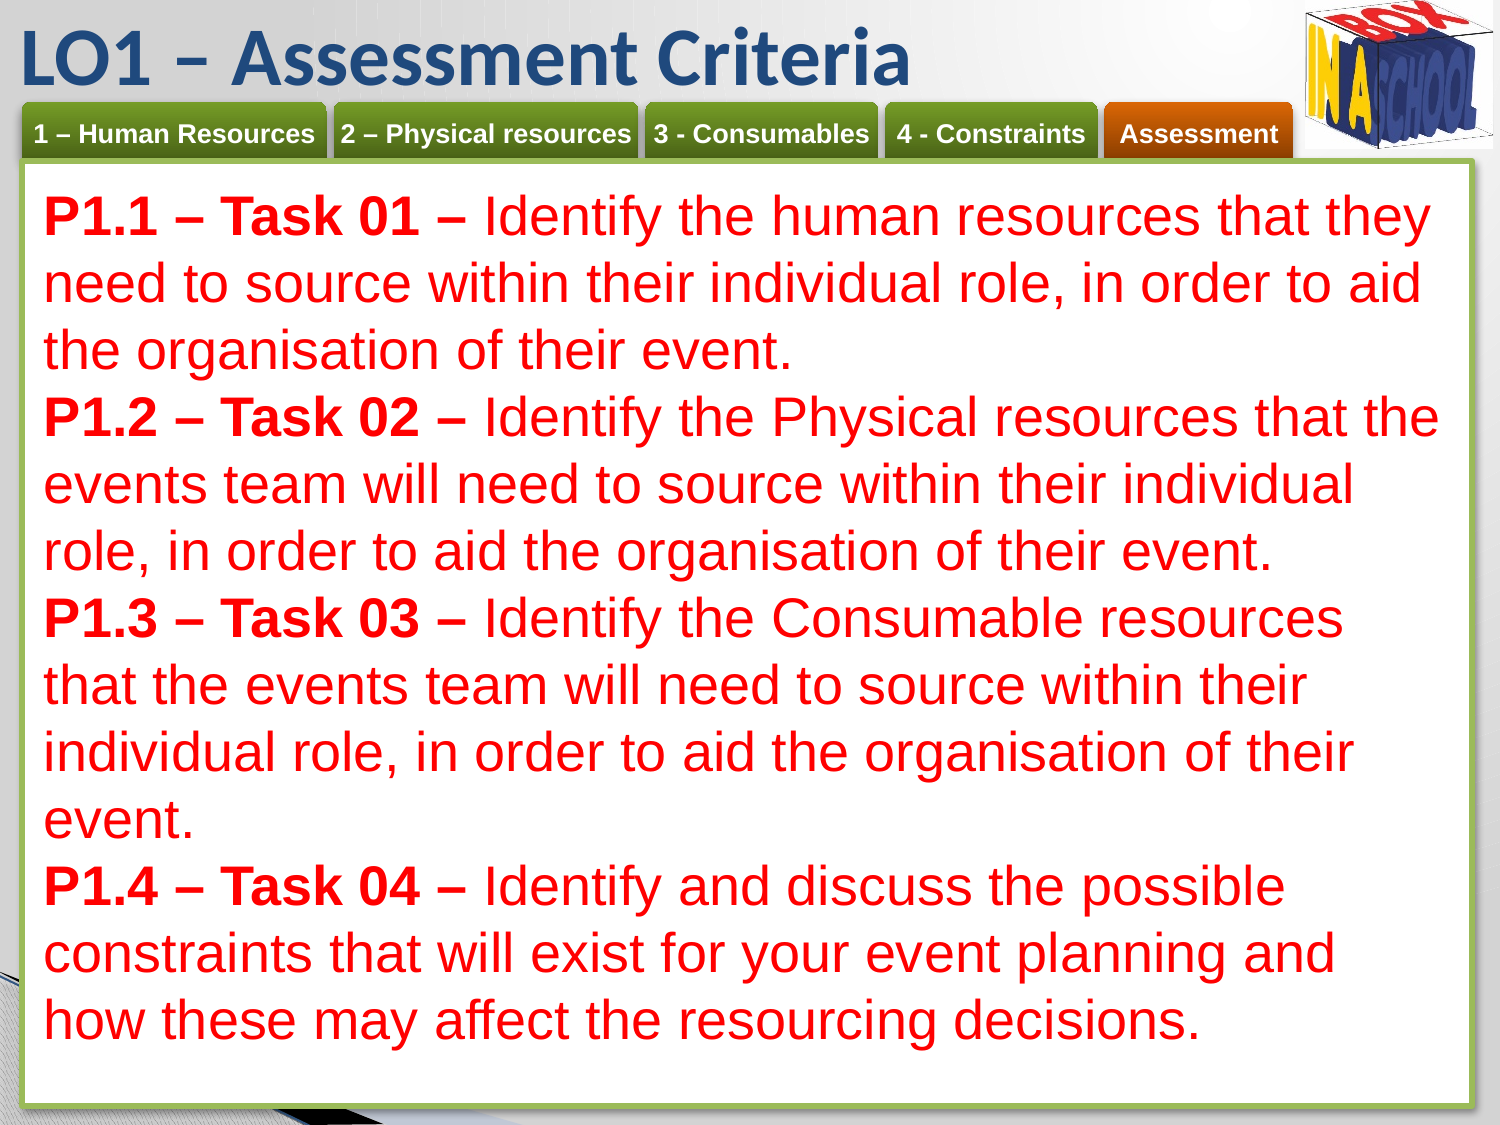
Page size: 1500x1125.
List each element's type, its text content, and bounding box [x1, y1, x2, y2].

title LO1 – Assessment Criteria [5, 7, 1317, 98]
picture [1305, 0, 1494, 149]
picture [281, 1114, 303, 1125]
text_box P1.1 – Task 01 – Identify the human resources that they need to source within their individual role, in order to aid the organisation of their event. P1.2 – Task 02 – Identify the Physical resources that the events team will need to source within their individual role, in order to aid the organisation of their event. P1.3 – Task 03 – Identify the Consumable resources that the events team will need to source within their individual role, in order to aid the organisation of their event. P1.4 – Task 04 – Identify and discuss the possible constraints that will exist for your event planning and how these may affect the resourcing decisions. [29, 172, 1461, 1058]
